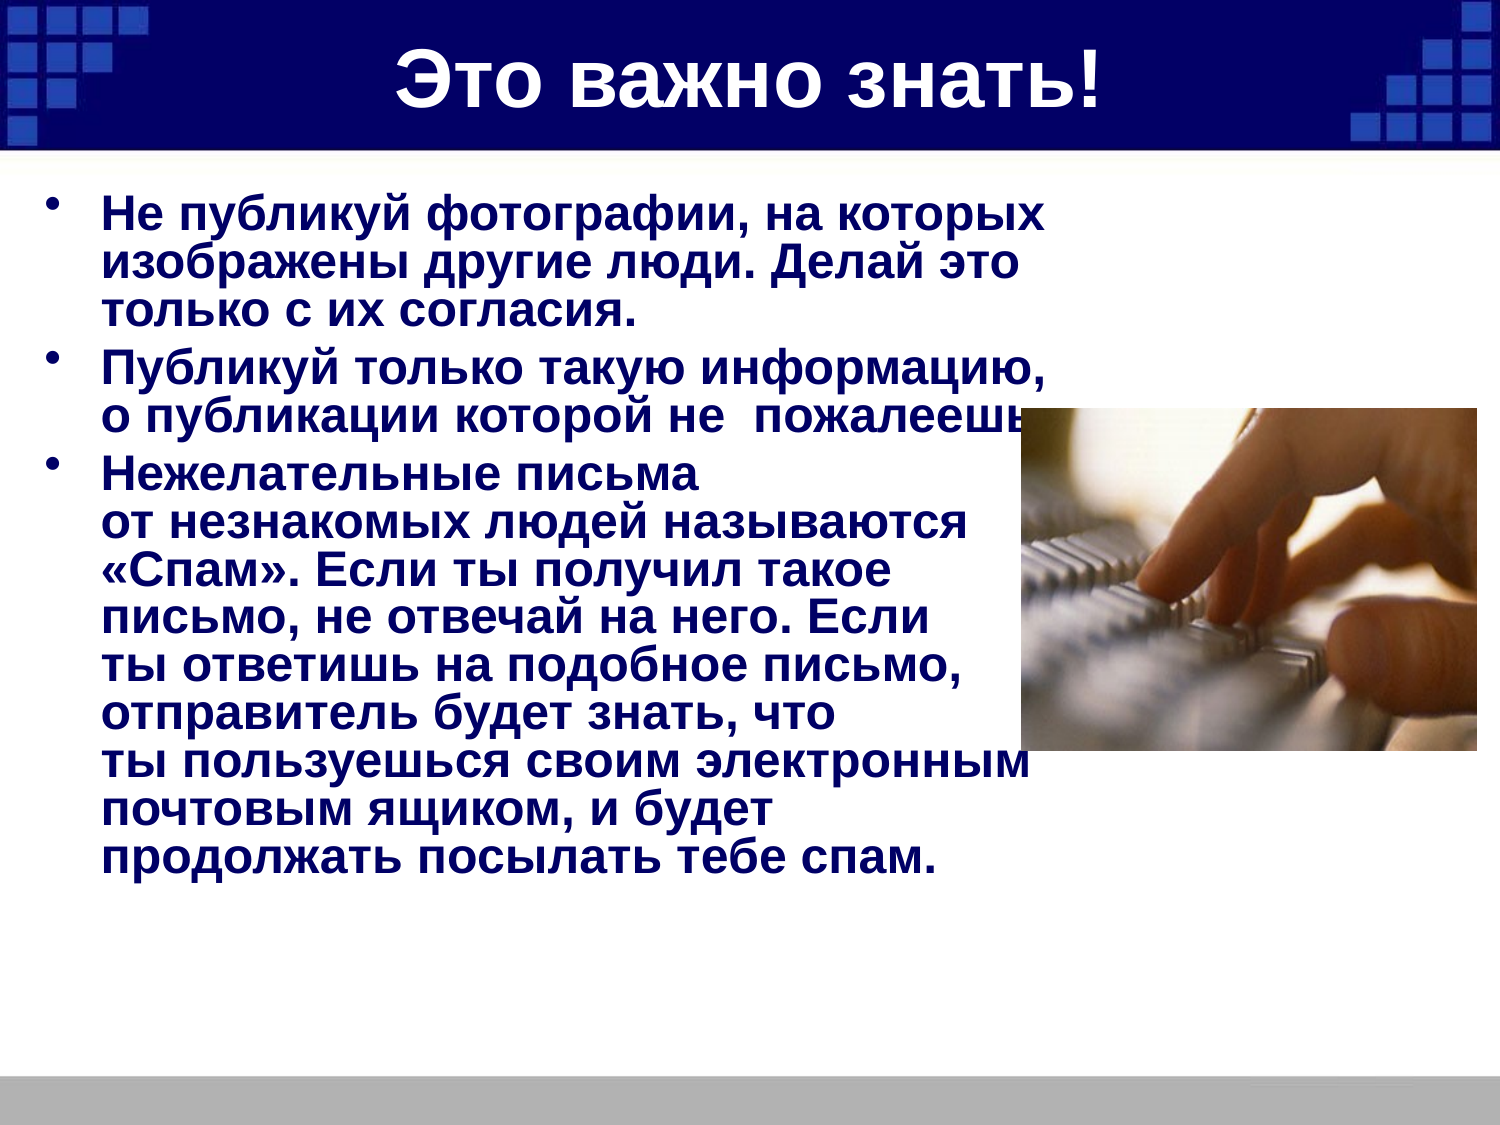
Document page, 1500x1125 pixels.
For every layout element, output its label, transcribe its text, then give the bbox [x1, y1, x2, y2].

list Не публикуй фотографии, на которых изображены другие люди. Делай это только с их согласия. Публикуй только такую информацию, о публикации которой не пожалеешь. Нежелательные письма от незнакомых людей называются «Спам». Если ты получил такое письмо, не отвечай на него. Если ты ответишь на подобное письмо, отправитель будет знать, что ты пользуешься своим электронным почтовым ящиком, и будет продолжать посылать тебе спам. [29, 184, 1070, 1006]
picture [0, 0, 1500, 1125]
title Это важно знать! [74, 0, 1426, 150]
